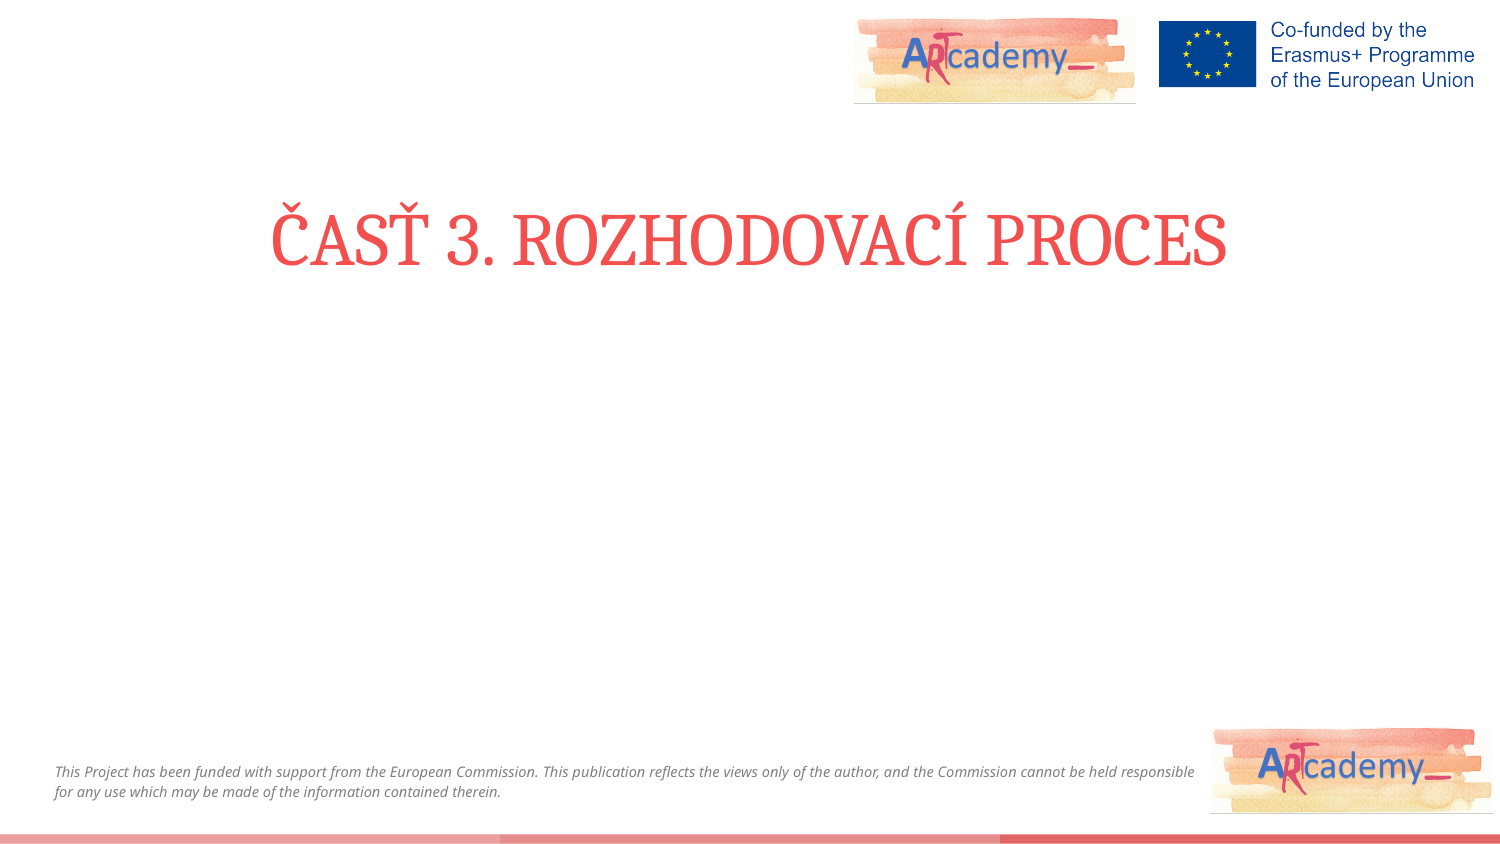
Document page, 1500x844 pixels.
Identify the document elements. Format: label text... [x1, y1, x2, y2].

picture [854, 0, 1137, 134]
text_box This Project has been funded with support from the European Commission. This publication reflects the views only of the author, and the Commission cannot be held responsible for any use which may be made of the information contained therein. [39, 754, 1205, 799]
title ČASŤ 3. ROZHODOVACÍ PROCES [164, 167, 1336, 296]
picture [1210, 709, 1493, 844]
picture [1158, 21, 1474, 91]
